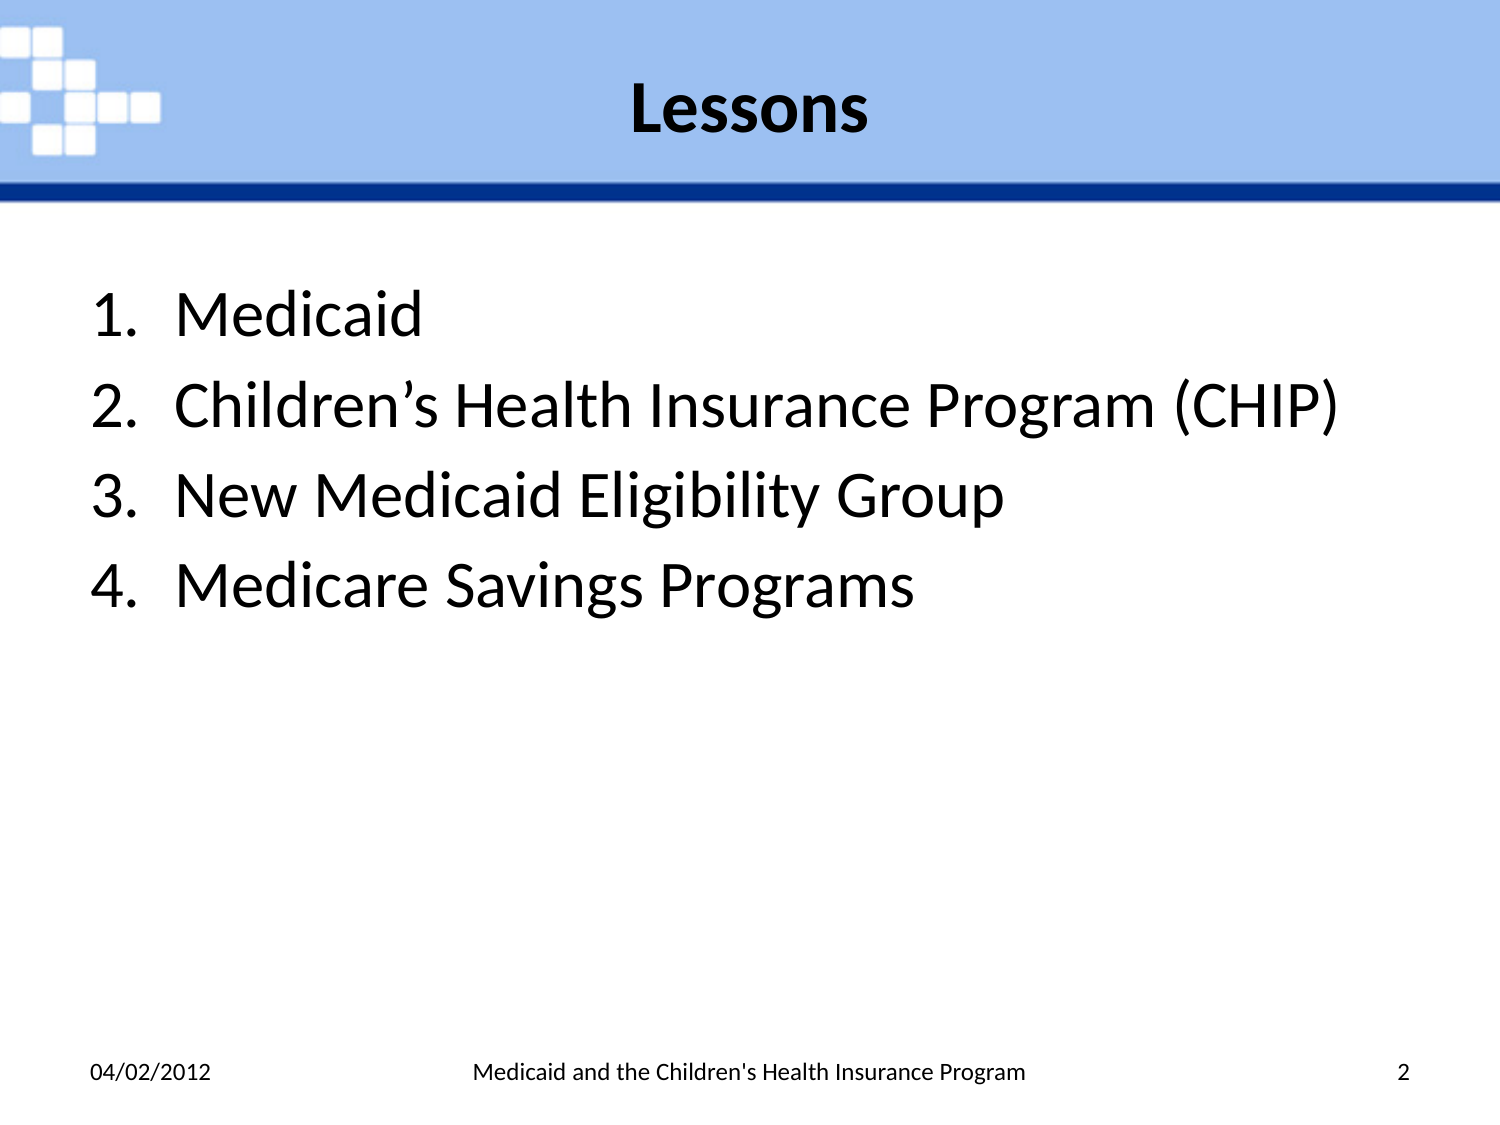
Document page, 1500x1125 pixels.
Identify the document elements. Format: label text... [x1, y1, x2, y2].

slide_number 2 [1074, 1040, 1425, 1100]
list Medicaid Children’s Health Insurance Program (CHIP) New Medicaid Eligibility Group Medicare Savings Programs [75, 262, 1425, 1005]
footer Medicaid and the Children's Health Insurance Program [425, 1040, 1074, 1100]
title Lessons [75, 12, 1425, 193]
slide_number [75, 1040, 425, 1100]
picture [0, 0, 1500, 1125]
